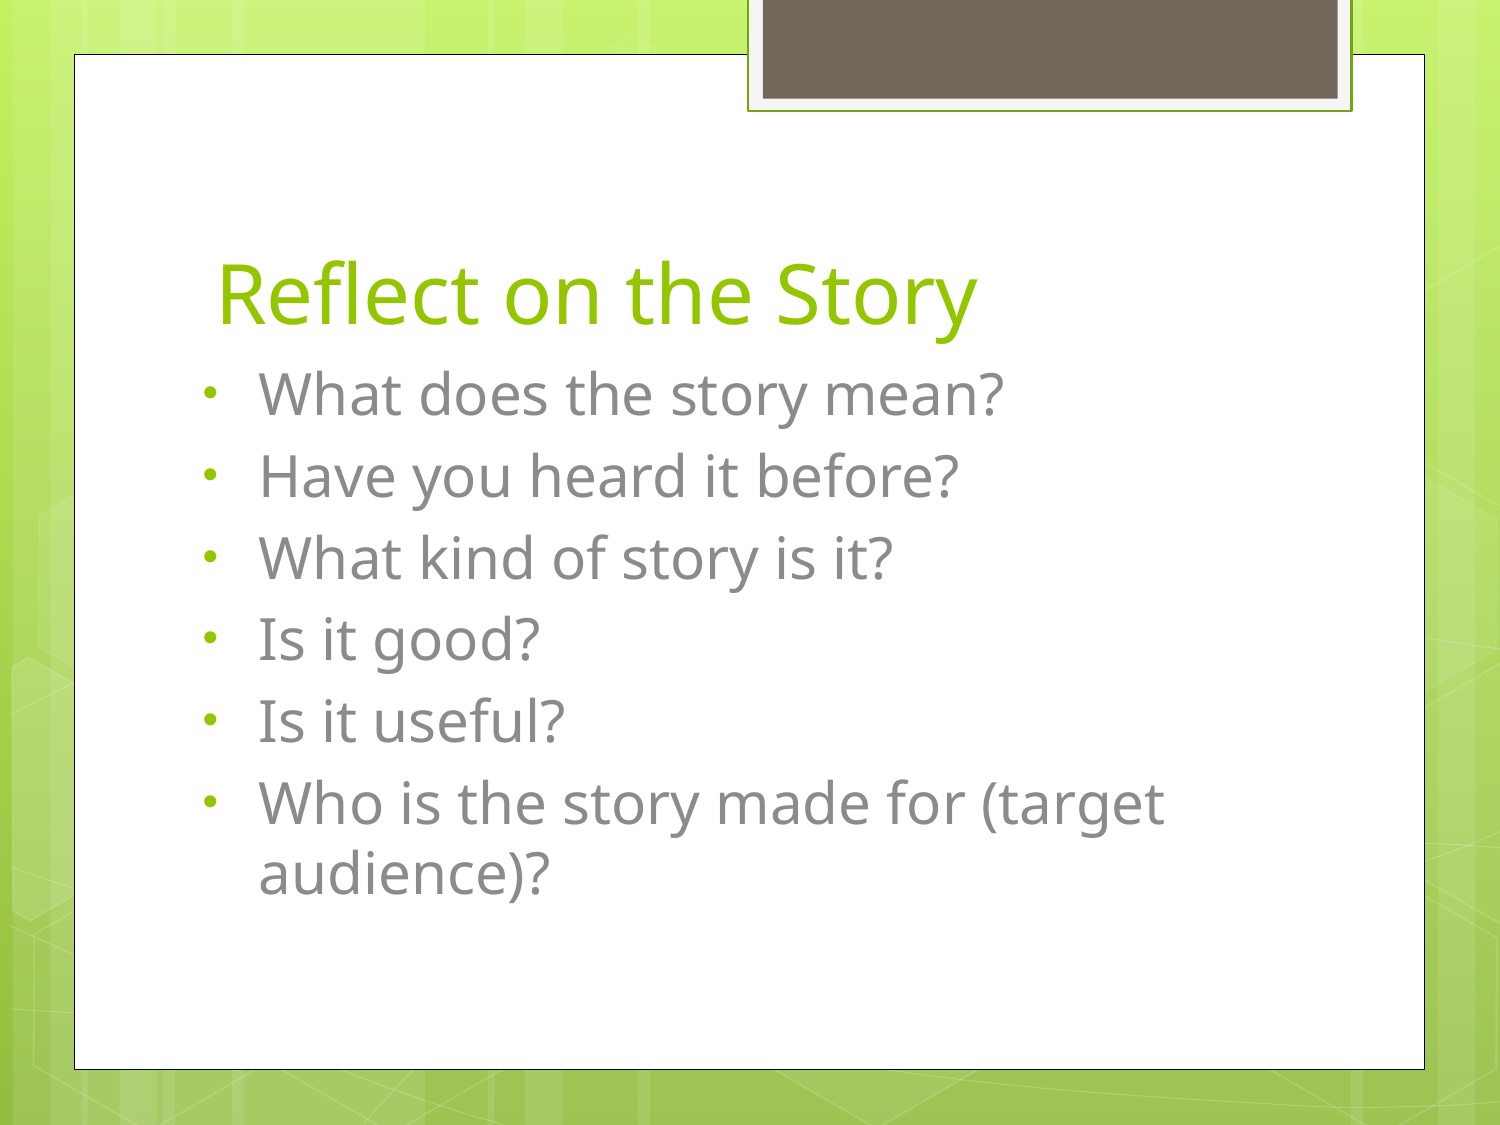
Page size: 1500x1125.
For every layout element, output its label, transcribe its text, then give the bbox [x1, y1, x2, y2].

list What does the story mean? Have you heard it before? What kind of story is it? Is it good? Is it useful? Who is the story made for (target audience)? [187, 350, 1277, 900]
title Reflect on the Story [200, 125, 1289, 349]
